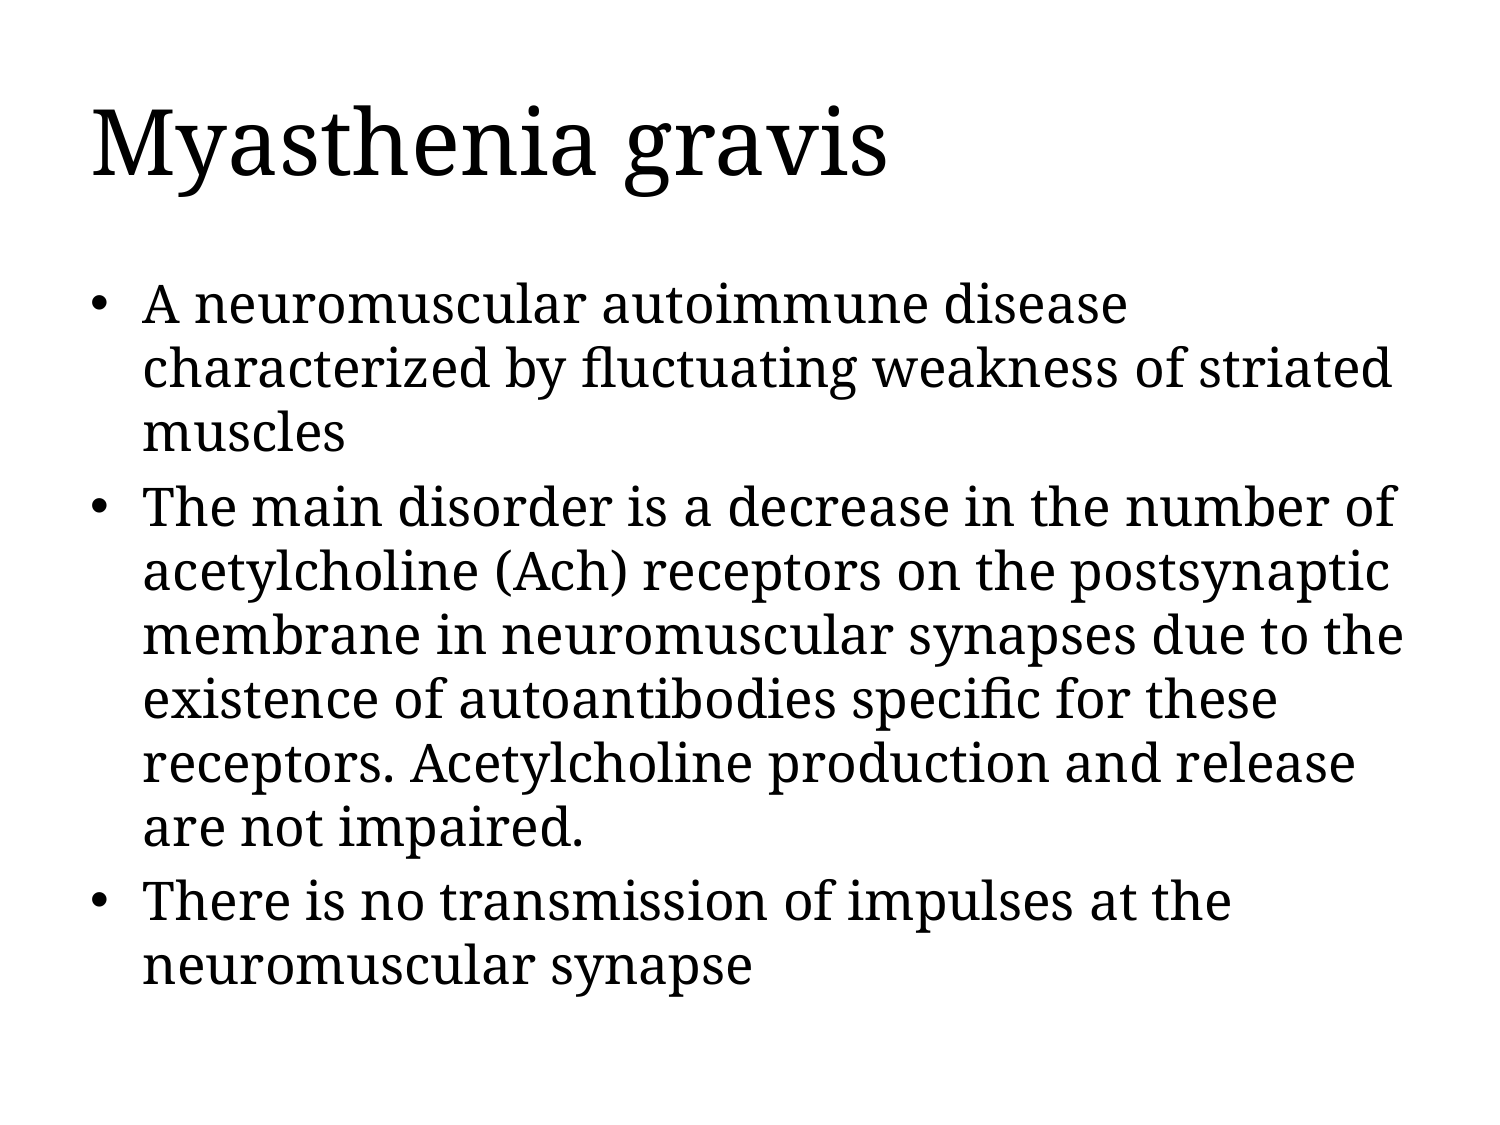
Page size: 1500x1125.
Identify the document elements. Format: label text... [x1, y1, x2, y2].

list A neuromuscular autoimmune disease characterized by fluctuating weakness of striated muscles The main disorder is a decrease in the number of acetylcholine (Ach) receptors on the postsynaptic membrane in neuromuscular synapses due to the existence of autoantibodies specific for these receptors. Acetylcholine production and release are not impaired. There is no transmission of impulses at the neuromuscular synapse [75, 262, 1425, 1005]
title Myasthenia gravis [75, 45, 1425, 233]
